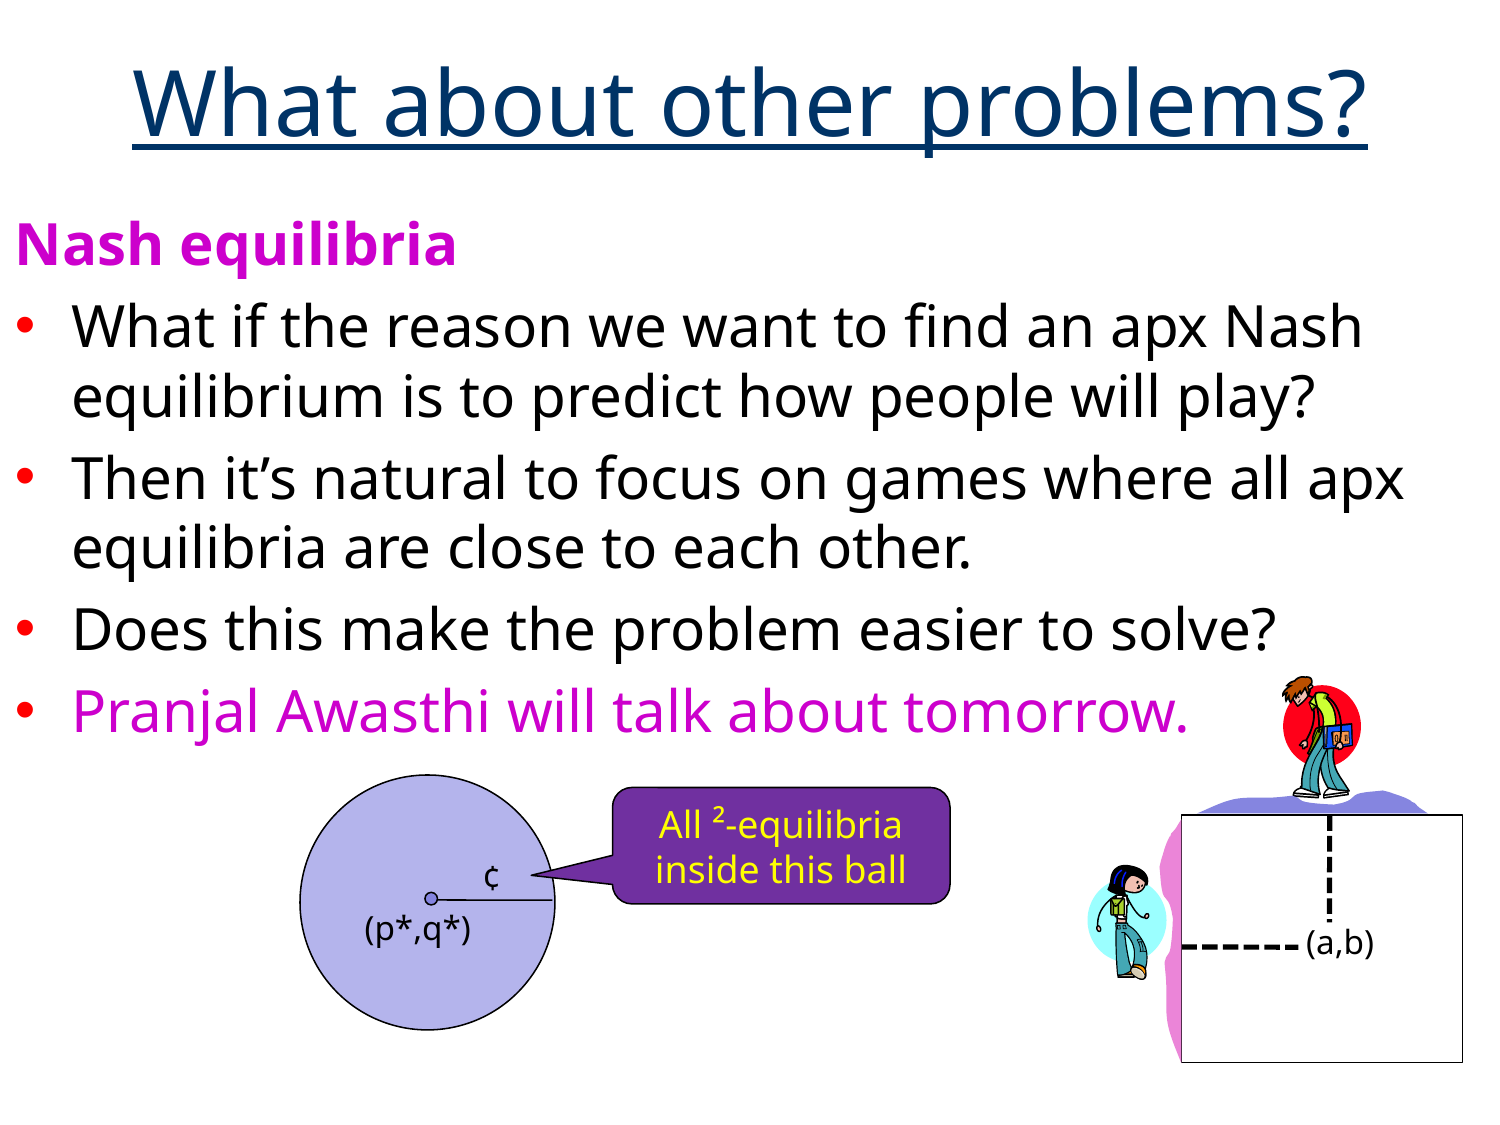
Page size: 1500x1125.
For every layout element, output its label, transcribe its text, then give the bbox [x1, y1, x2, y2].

text_box All ²-equilibria inside this ball [559, 787, 951, 904]
title What about other problems? [0, 24, 1500, 176]
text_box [299, 774, 556, 1031]
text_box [1087, 674, 1463, 1064]
text_box Nash equilibria What if the reason we want to find an apx Nash equilibrium is to predict how people will play? Then it’s natural to focus on games where all apx equilibria are close to each other. Does this make the problem easier to solve? Pranjal Awasthi will talk about tomorrow. [0, 200, 1500, 775]
